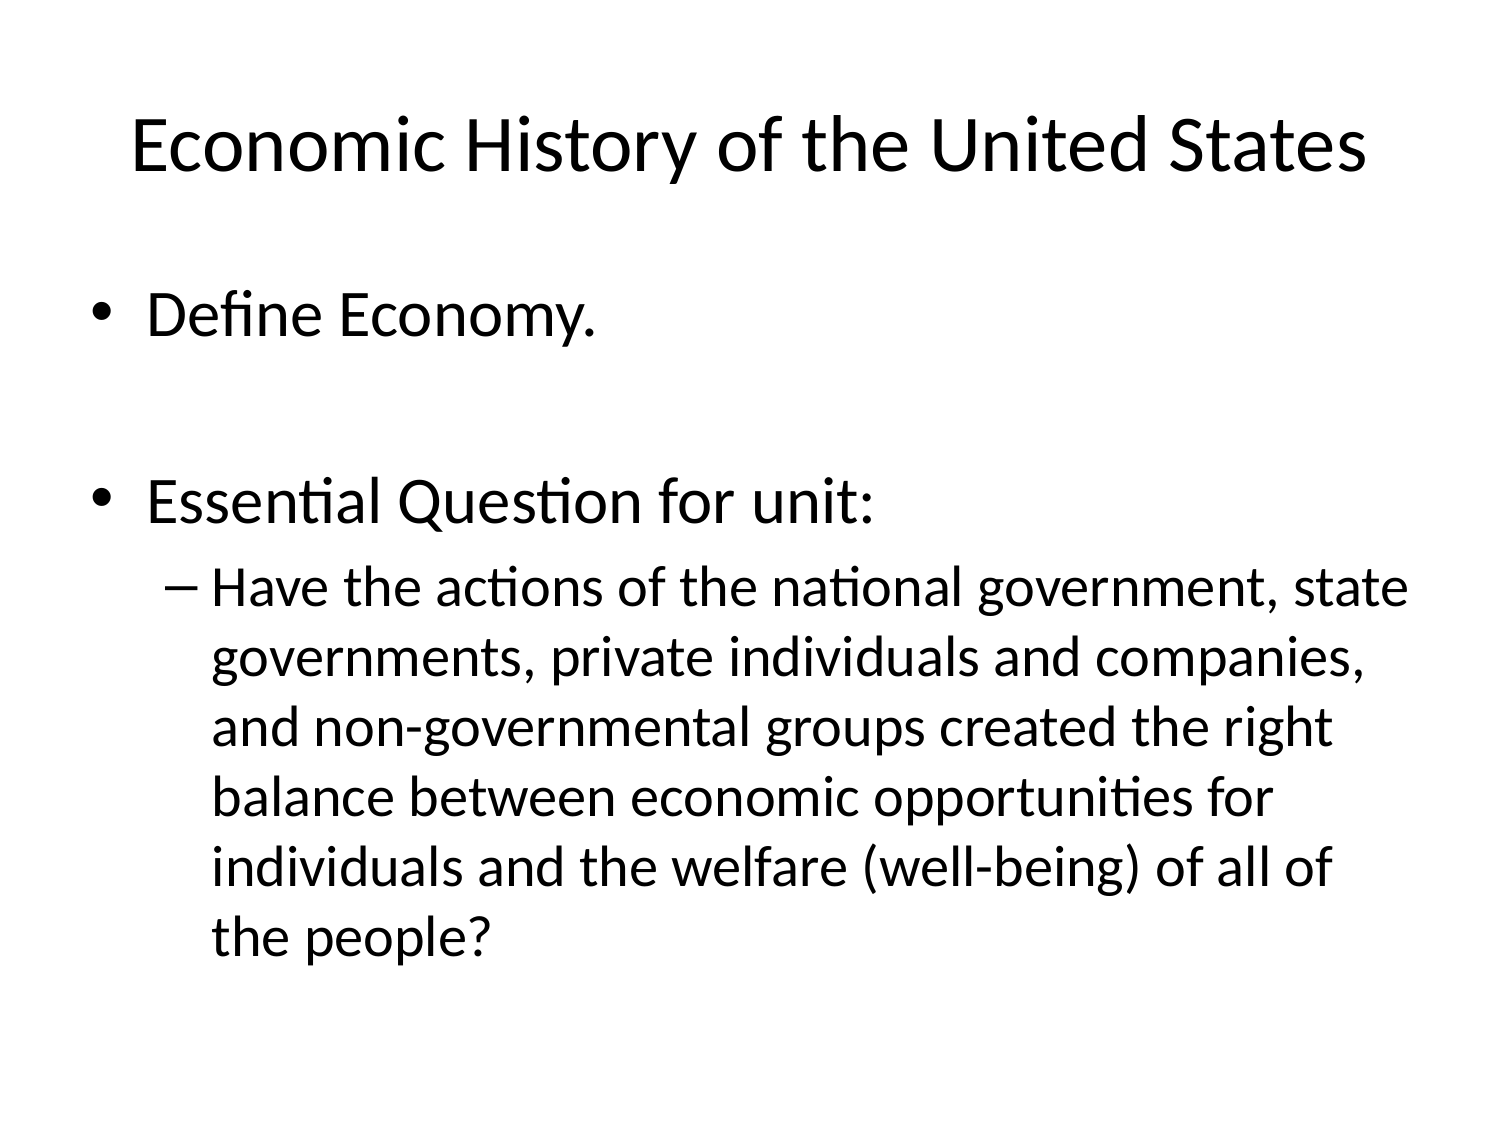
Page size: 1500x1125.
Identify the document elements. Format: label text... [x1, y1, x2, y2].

title Economic History of the United States [75, 45, 1425, 233]
list Define Economy. Essential Question for unit: Have the actions of the national government, state governments, private individuals and companies, and non-governmental groups created the right balance between economic opportunities for individuals and the welfare (well-being) of all of the people? [75, 262, 1425, 1005]
